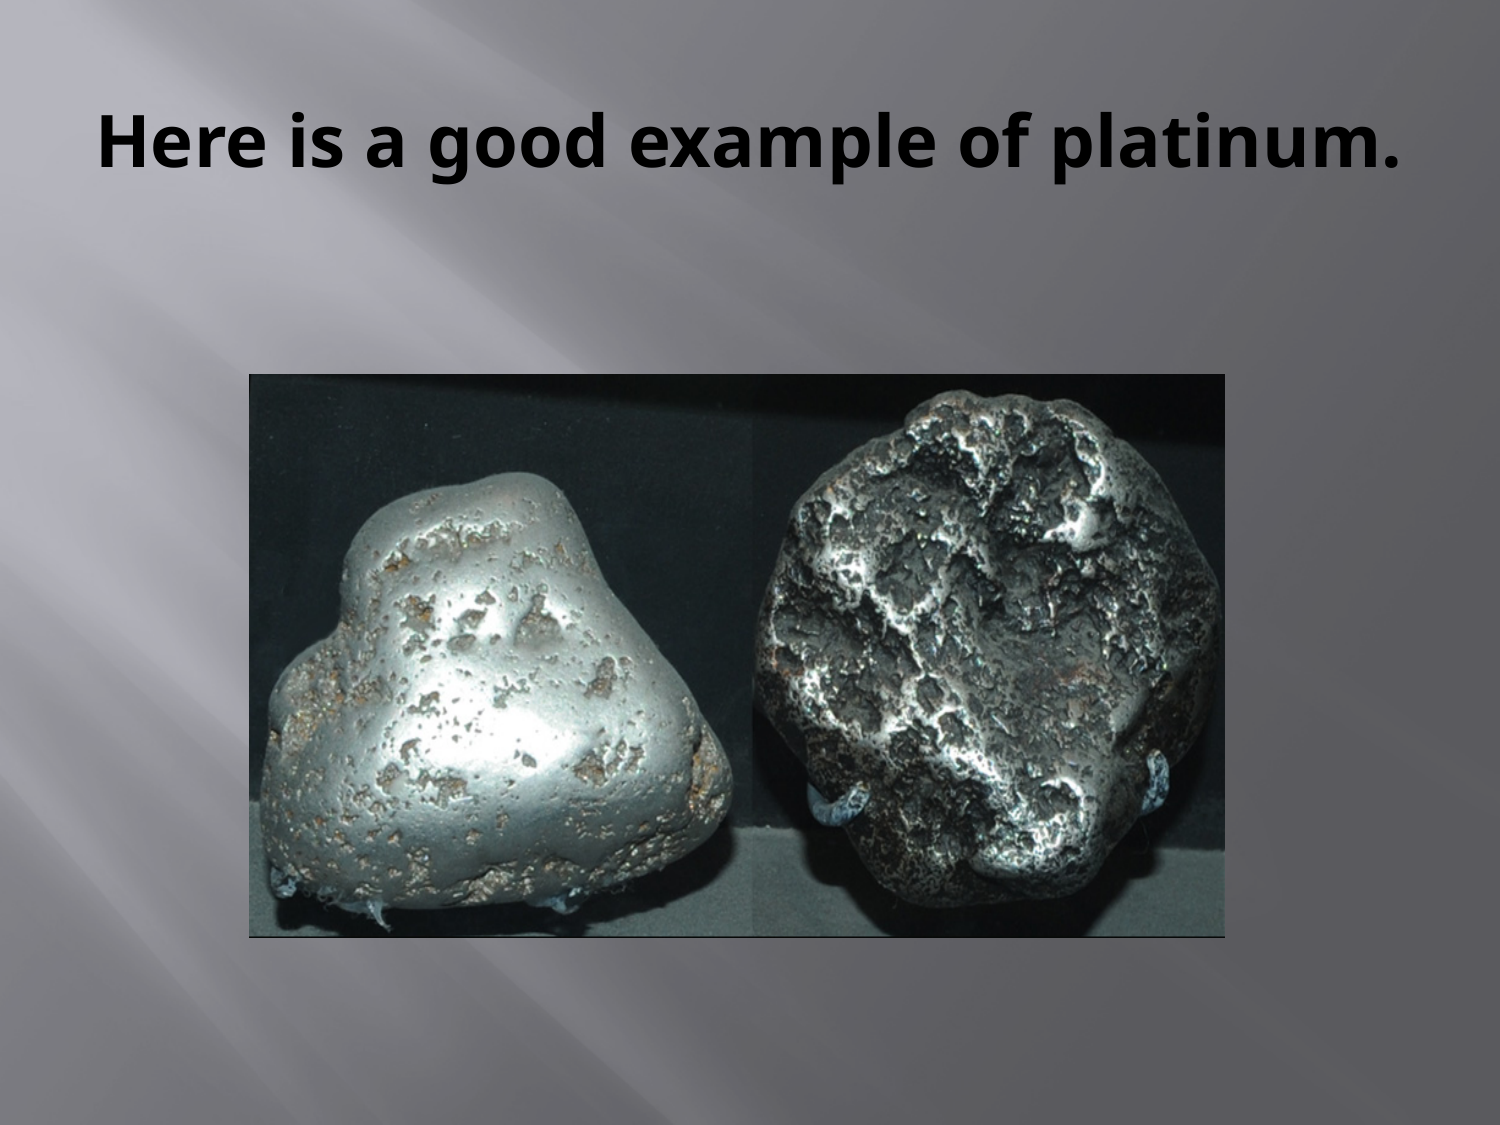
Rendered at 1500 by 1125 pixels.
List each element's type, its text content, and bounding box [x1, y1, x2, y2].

picture [249, 374, 1226, 938]
list [75, 262, 1425, 1035]
title Here is a good example of platinum. [75, 45, 1425, 233]
